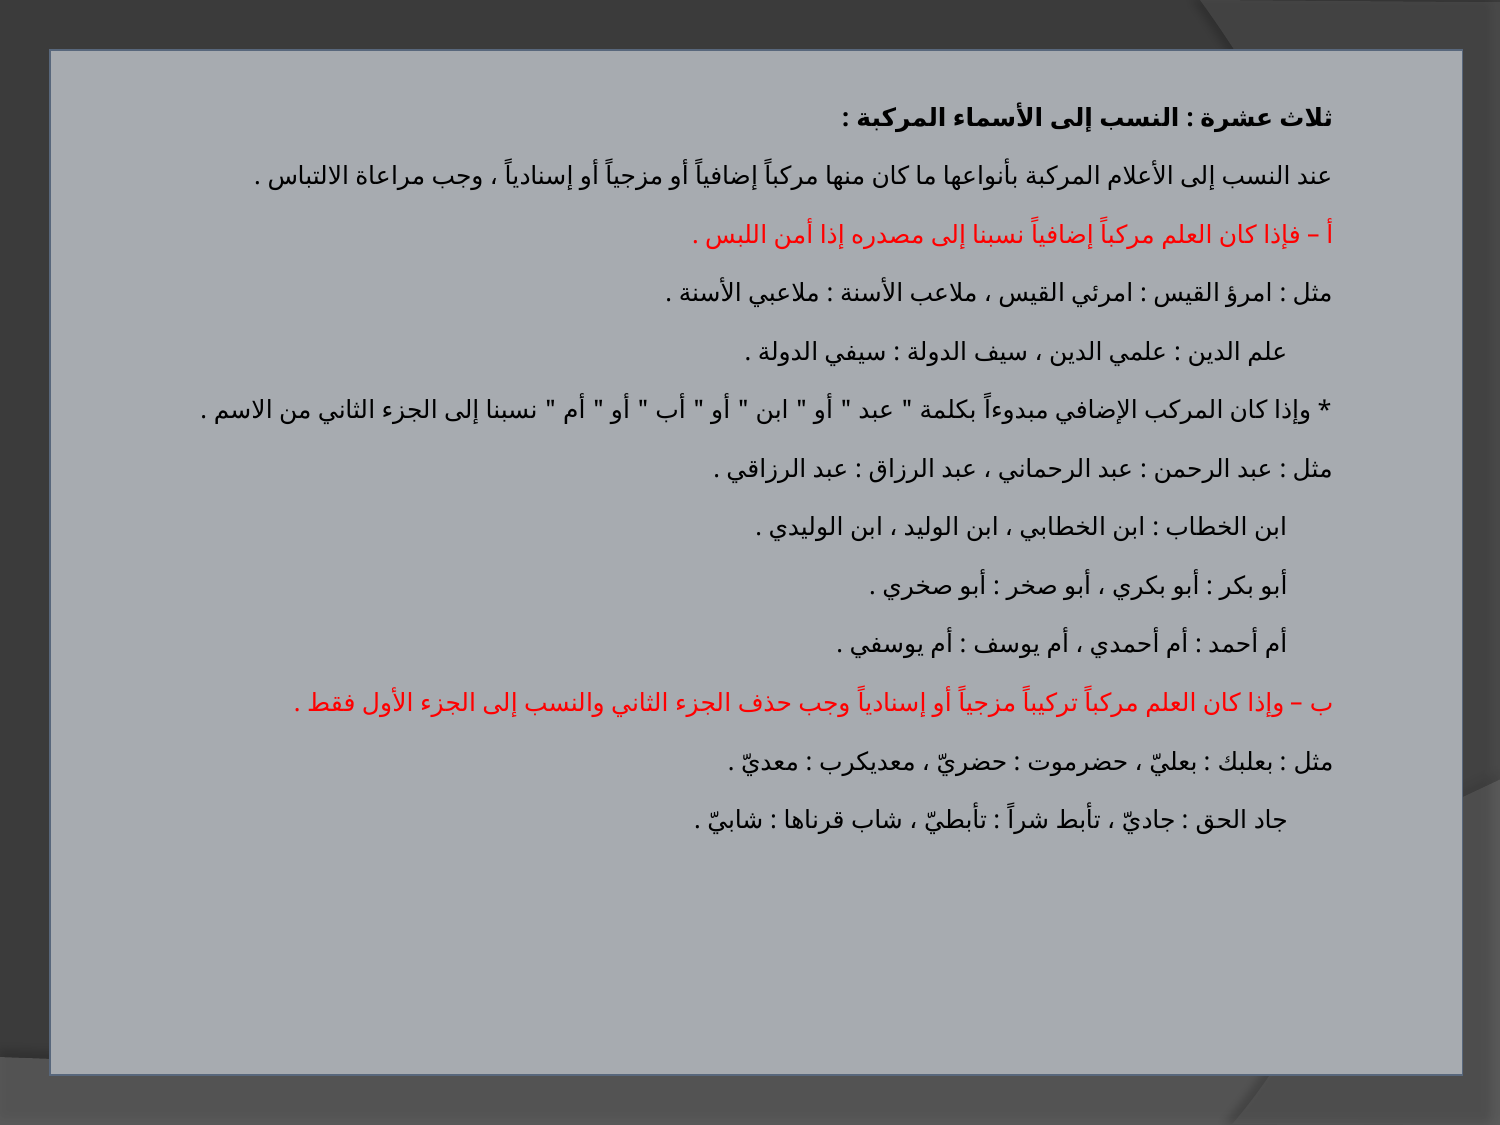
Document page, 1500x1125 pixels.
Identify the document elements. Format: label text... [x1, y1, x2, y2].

table_header ثلاث عشرة : النسب إلى الأسماء المركبة : عند النسب إلى الأعلام المركبة بأنواعها ما كان منها مركباً إضافياً أو مزجياً أو إسنادياً ، وجب مراعاة الالتباس . أ – فإذا كان العلم مركباً إضافياً نسبنا إلى مصدره إذا أمن اللبس . مثل : امرؤ القيس : امرئي القيس ، ملاعب الأسنة : ملاعبي الأسنة . علم الدين : علمي الدين ، سيف الدولة : سيفي الدولة . * وإذا كان المركب الإضافي مبدوءاً بكلمة " عبد " أو " ابن " أو " أب " أو " أم " نسبنا إلى الجزء الثاني من الاسم . مثل : عبد الرحمن : عبد الرحماني ، عبد الرزاق : عبد الرزاقي . ابن الخطاب : ابن الخطابي ، ابن الوليد ، ابن الوليدي . أبو بكر : أبو بكري ، أبو صخر : أبو صخري . أم أحمد : أم أحمدي ، أم يوسف : أم يوسفي . ب – وإذا كان العلم مركباً تركيباً مزجياً أو إسنادياً وجب حذف الجزء الثاني والنسب إلى الجزء الأول فقط . مثل : بعلبك : بعليّ ، حضرموت : حضريّ ، معديكرب : معديّ . جاد الحق : جاديّ ، تأبط شراً : تأبطيّ ، شاب قرناها : شابيّ . [51, 51, 1462, 1074]
